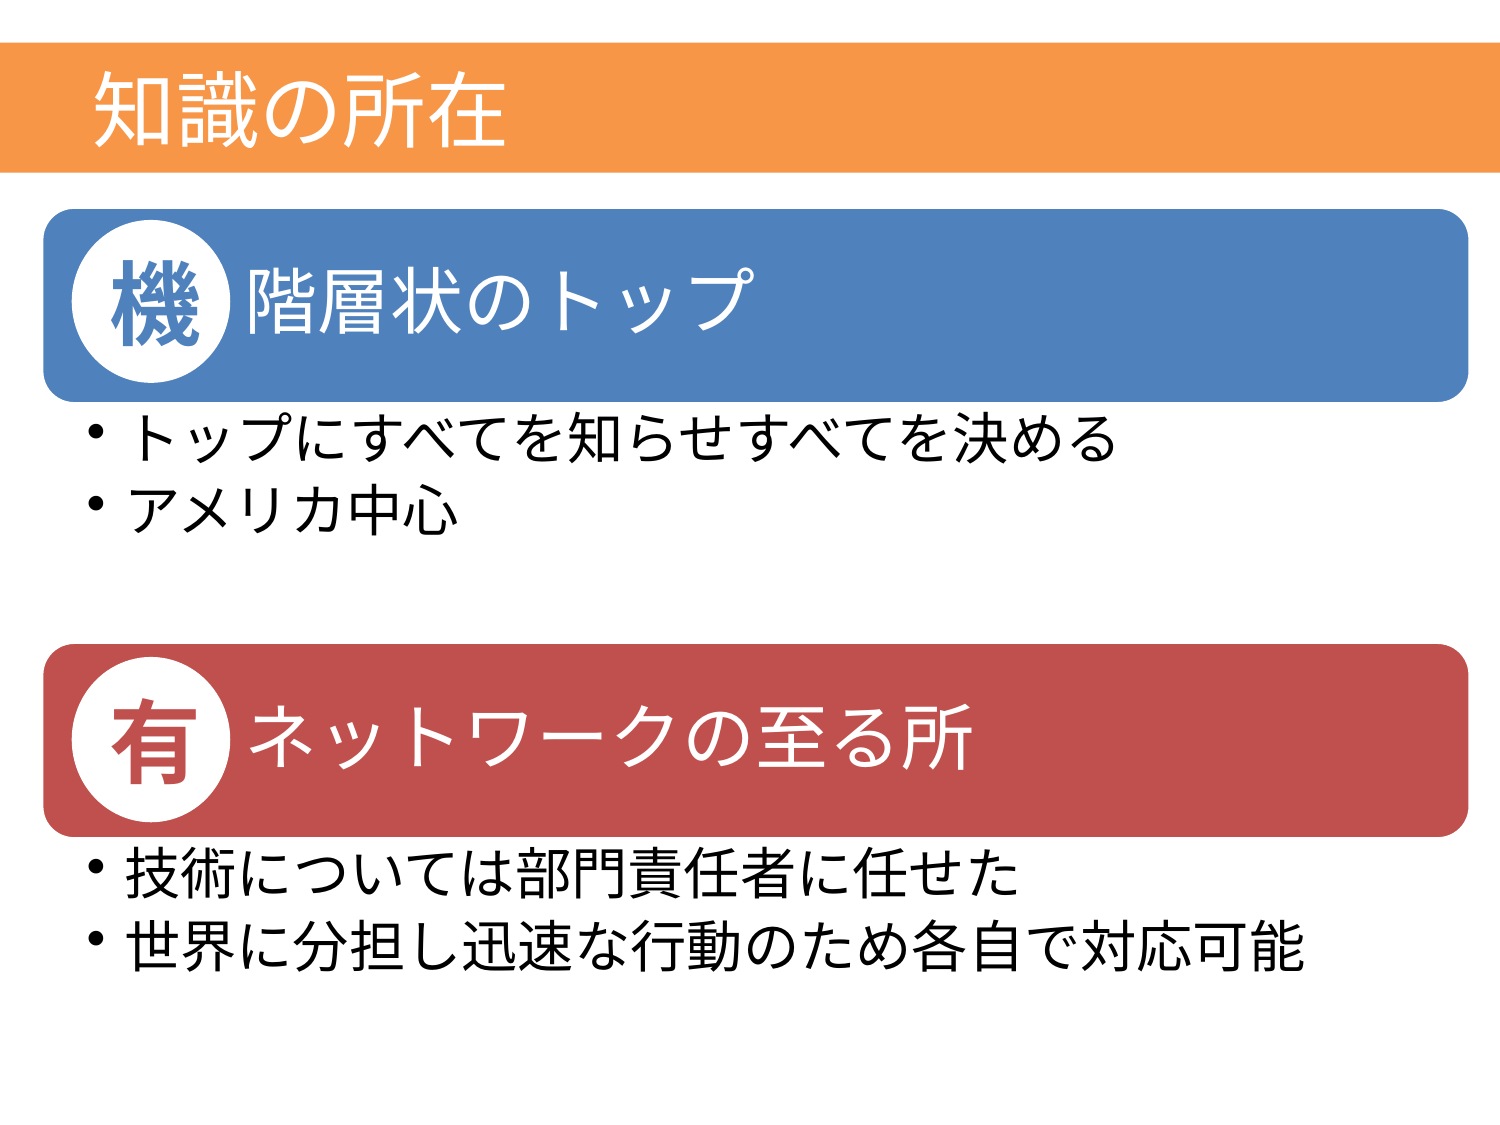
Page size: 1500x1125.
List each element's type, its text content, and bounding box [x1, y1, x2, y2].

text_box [41, 196, 1471, 1088]
text_box 知識の所在 [0, 41, 1500, 175]
